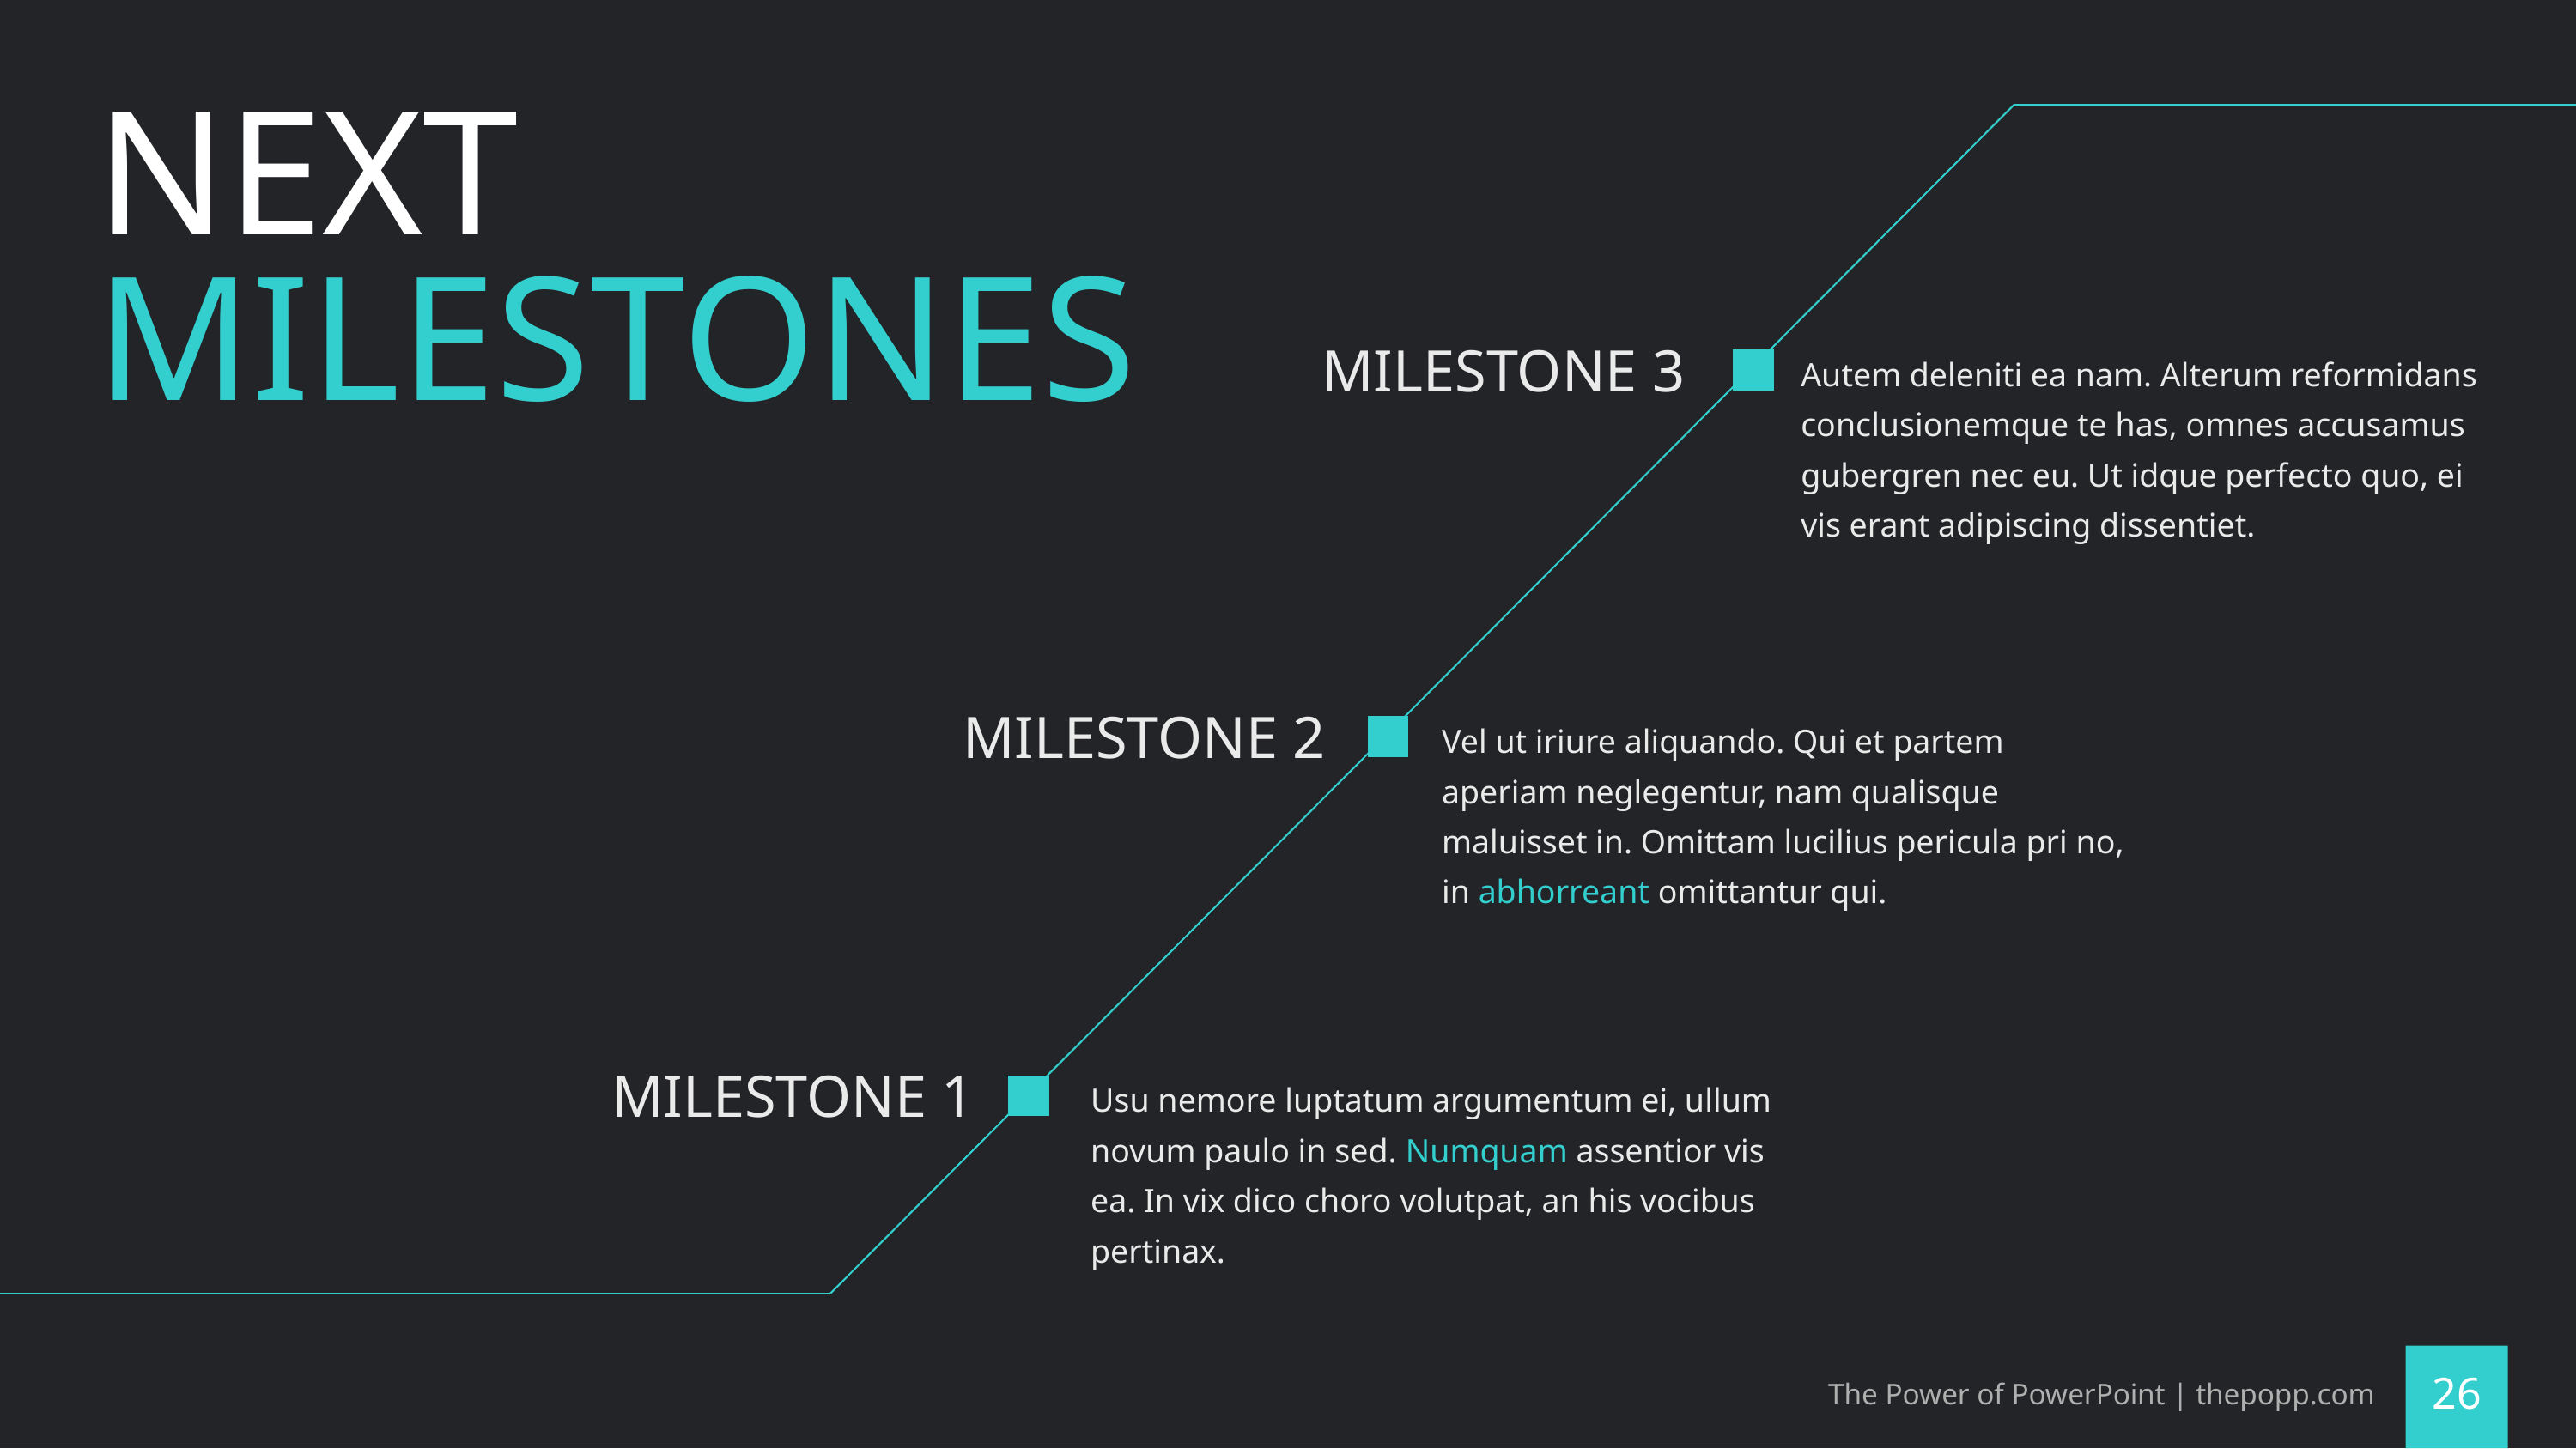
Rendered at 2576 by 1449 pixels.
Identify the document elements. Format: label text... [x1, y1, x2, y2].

slide_number 26 [2404, 1356, 2509, 1434]
list MILESTONE 3 [1189, 327, 1698, 410]
list MILESTONE 2 [830, 694, 1340, 777]
list Vel ut iriure aliquando. Qui et partem aperiam neglegentur, nam qualisque maluisset in. Omittam lucilius pericula pri no, in abhorreant omittantur qui. [1429, 703, 2146, 939]
list Autem deleniti ea nam. Alterum reformidans conclusionemque te has, omnes accusamus gubergren nec eu. Ut idque perfecto quo, ei vis erant adipiscing dissentiet. [1788, 336, 2505, 573]
title NEXT MILESTONES [83, 96, 1169, 644]
list Usu nemore luptatum argumentum ei, ullum novum paulo in sed. Numquam assentior vis ea. In vix dico choro volutpat, an his vocibus pertinax. [1078, 1062, 1795, 1298]
list MILESTONE 1 [479, 1052, 988, 1136]
footer The Power of PowerPoint | thepopp.com [1519, 1356, 2389, 1434]
